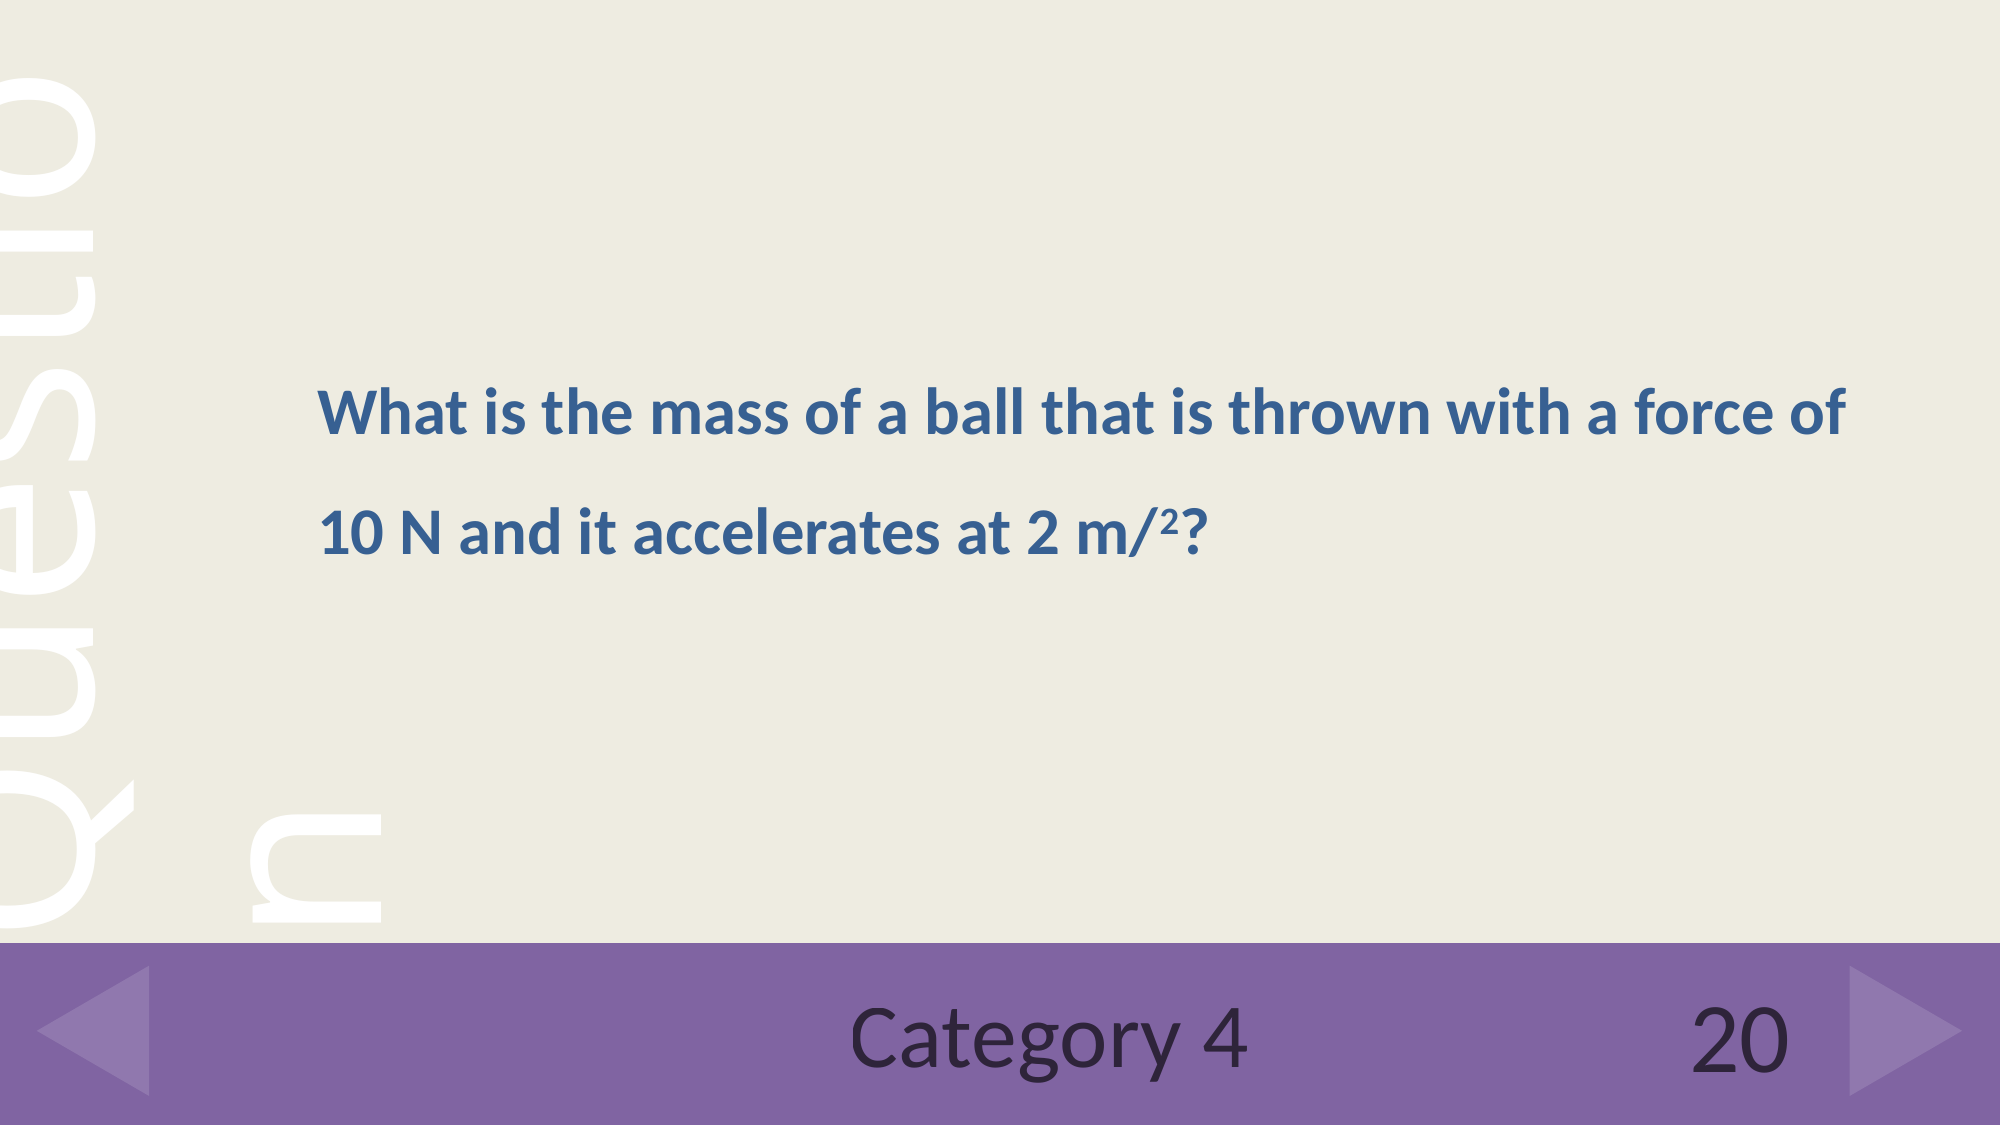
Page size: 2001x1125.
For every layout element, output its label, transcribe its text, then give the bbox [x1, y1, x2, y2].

list What is the mass of a ball that is thrown with a force of 10 N and it accelerates at 2 m/2? [302, 149, 1877, 866]
title Category 4 [150, 937, 1950, 1125]
